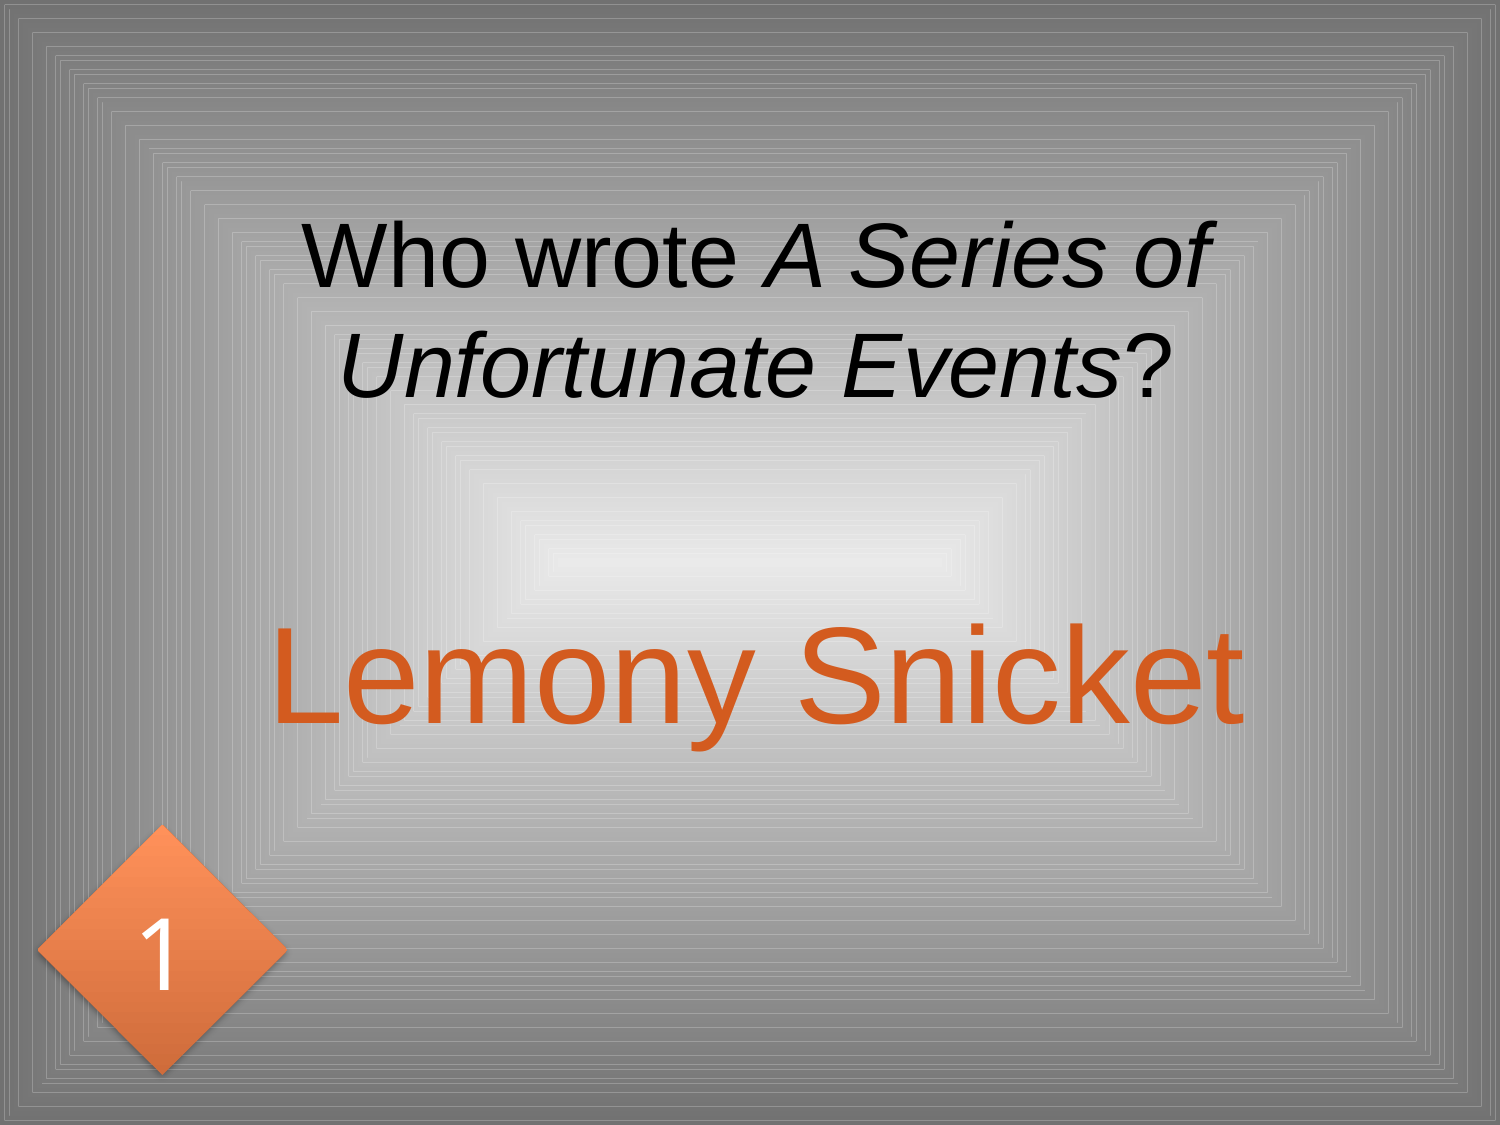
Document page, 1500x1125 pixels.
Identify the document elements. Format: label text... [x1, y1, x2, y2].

title Who wrote A Series of Unfortunate Events? [112, 137, 1401, 476]
text_box 1 [37, 838, 288, 1075]
text_box Lemony Snicket [112, 500, 1400, 838]
